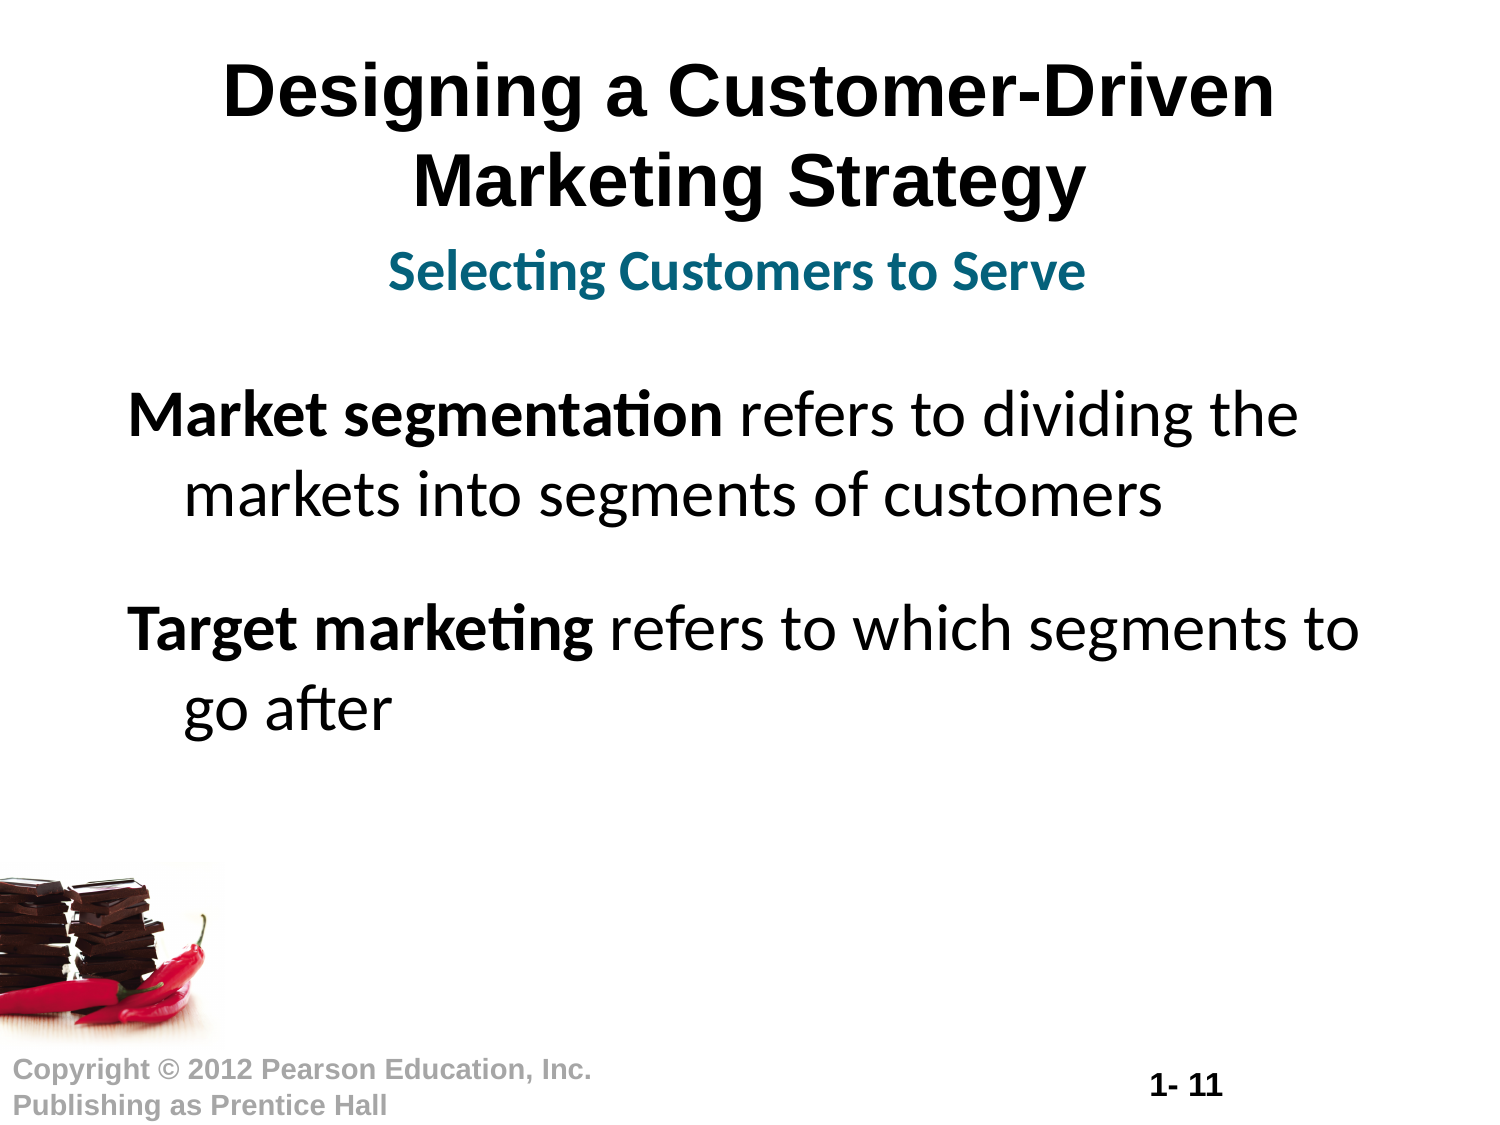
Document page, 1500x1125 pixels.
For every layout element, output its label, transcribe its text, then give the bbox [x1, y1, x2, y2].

list Market segmentation refers to dividing the markets into segments of customers Target marketing refers to which segments to go after [112, 362, 1388, 1038]
list Selecting Customers to Serve [149, 224, 1326, 288]
title Designing a Customer-Driven Marketing Strategy [112, 37, 1388, 226]
picture [0, 862, 225, 1050]
